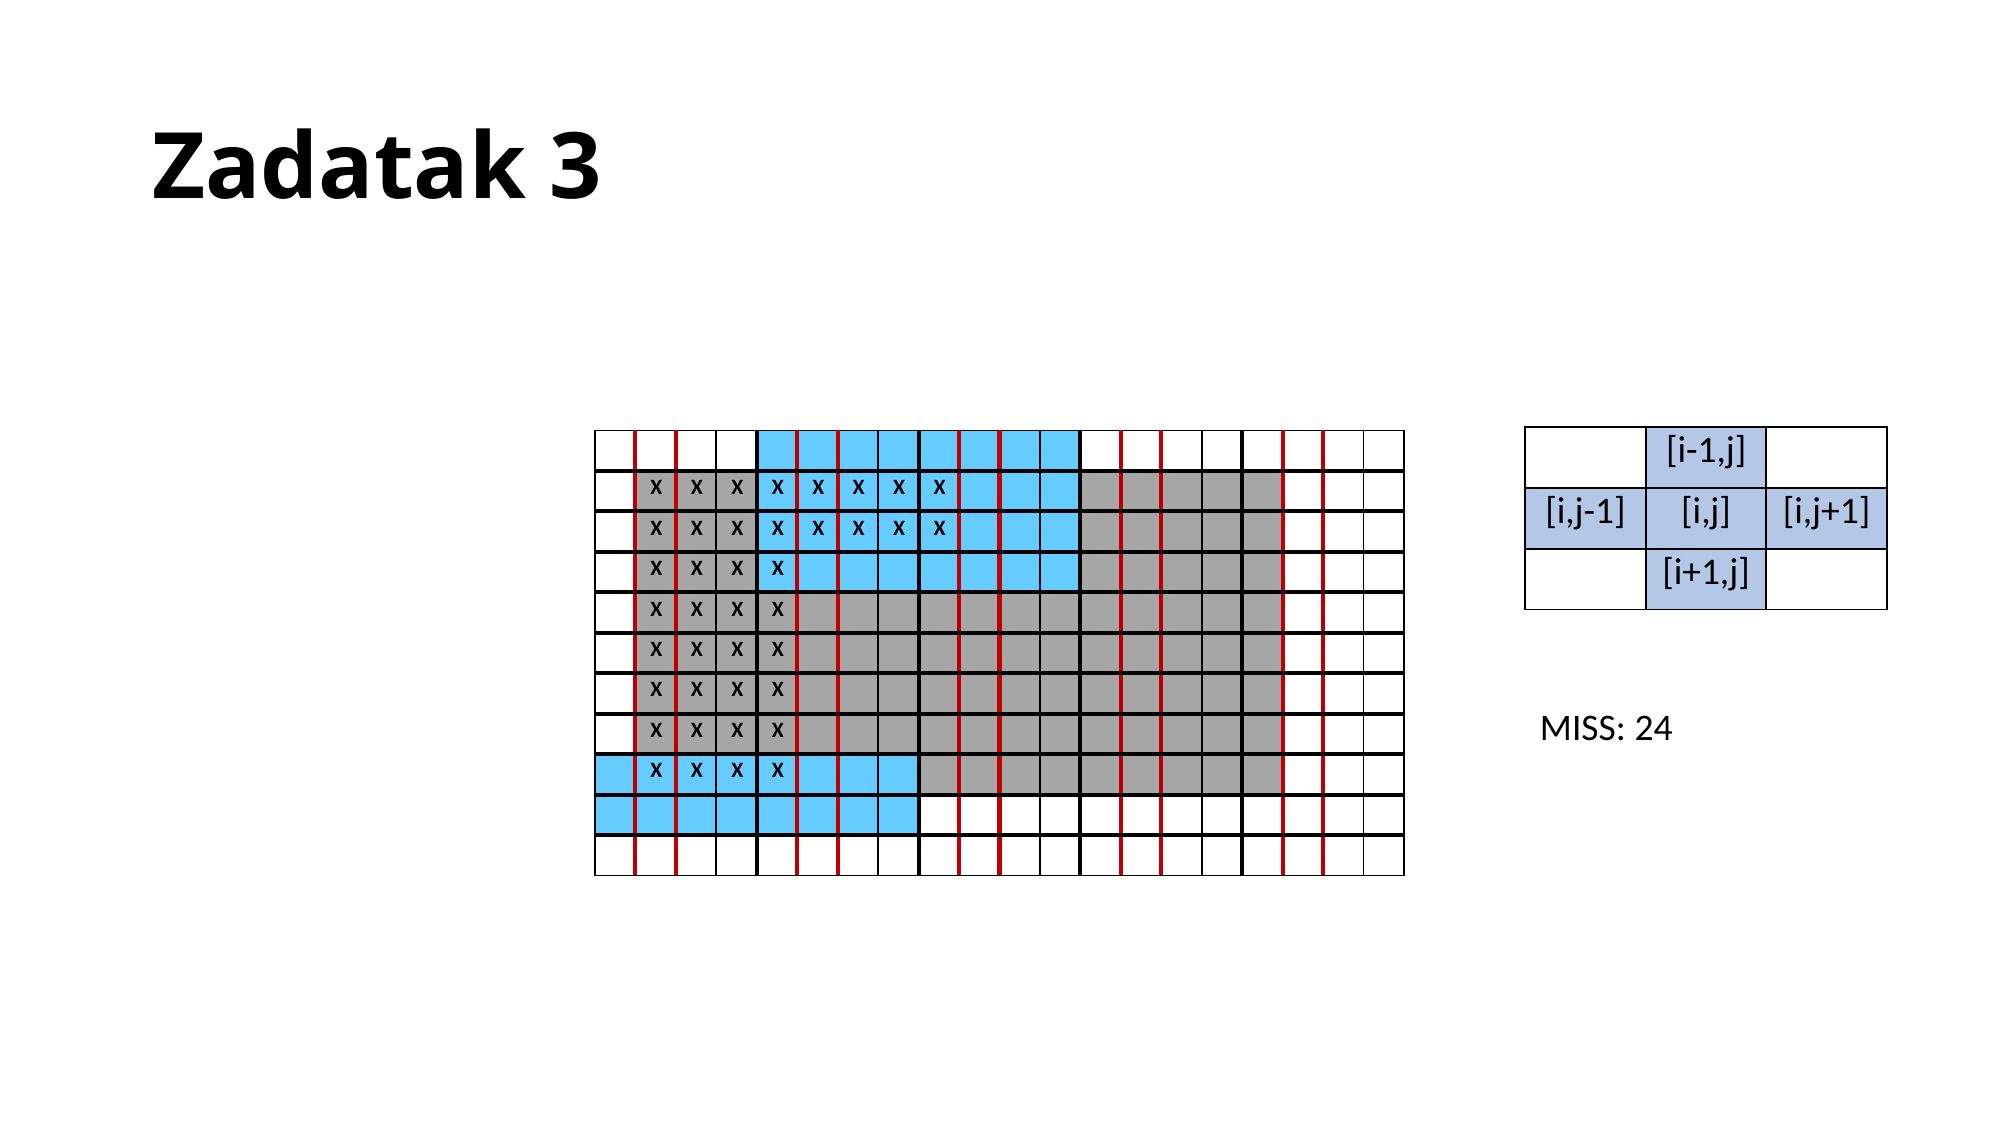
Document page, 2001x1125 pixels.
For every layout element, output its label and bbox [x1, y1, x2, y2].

table_cell [1285, 635, 1321, 671]
table_cell [1163, 594, 1201, 631]
table_cell [637, 837, 674, 875]
table_cell [759, 716, 795, 752]
table_cell [1123, 797, 1159, 833]
table_cell [1325, 716, 1363, 752]
table_cell [799, 473, 836, 509]
table_cell [1163, 756, 1201, 793]
table_cell [678, 635, 715, 671]
table_cell [596, 837, 633, 875]
table_cell [759, 797, 795, 833]
table_cell [1082, 594, 1119, 631]
table_cell [1163, 675, 1201, 712]
table_cell [840, 554, 877, 590]
table_cell [799, 513, 836, 550]
table_cell [637, 513, 674, 550]
table_cell [596, 594, 633, 631]
table_cell [717, 675, 755, 712]
table_cell [921, 594, 957, 631]
table_cell [799, 594, 836, 631]
table_cell [596, 716, 633, 752]
table_header [678, 431, 715, 469]
table_cell [1041, 675, 1078, 712]
table_cell [637, 635, 674, 671]
table_cell [759, 554, 795, 590]
table_cell [1244, 797, 1281, 833]
table_cell [1082, 837, 1119, 875]
table_header [1203, 431, 1240, 469]
table_cell [1203, 635, 1240, 671]
table_cell [961, 716, 997, 752]
table_cell [1123, 473, 1159, 509]
table_header [961, 431, 997, 469]
table_cell [1325, 554, 1363, 590]
table_cell [1285, 513, 1321, 550]
table_cell [1203, 513, 1240, 550]
table_cell [1364, 554, 1403, 590]
table_cell [799, 635, 836, 671]
table_cell [1526, 550, 1645, 609]
table_cell [879, 756, 917, 793]
table_cell [759, 756, 795, 793]
table_cell [879, 635, 917, 671]
table_cell [637, 554, 674, 590]
table_cell [596, 756, 633, 793]
table_cell [879, 675, 917, 712]
table_cell [717, 554, 755, 590]
table_cell [840, 797, 877, 833]
table_cell [840, 756, 877, 793]
text_box [1525, 695, 1887, 755]
table_cell [799, 716, 836, 752]
table_cell [1647, 550, 1765, 609]
table_cell [1364, 635, 1403, 671]
table_cell [799, 756, 836, 793]
table_cell [1163, 473, 1201, 509]
table_cell [717, 513, 755, 550]
table_cell [799, 675, 836, 712]
table_cell [840, 594, 877, 631]
table_cell [678, 837, 715, 875]
table_cell [1244, 513, 1281, 550]
table_cell [921, 837, 957, 875]
table_cell [596, 635, 633, 671]
table_header [1082, 431, 1119, 469]
table_cell [1325, 797, 1363, 833]
table_cell [1647, 489, 1765, 548]
table_cell [879, 594, 917, 631]
table_cell [1163, 837, 1201, 875]
table_cell [1364, 716, 1403, 752]
table_cell [921, 554, 957, 590]
table_cell [1082, 473, 1119, 509]
table_cell [961, 635, 997, 671]
table_cell [879, 513, 917, 550]
table_cell [637, 473, 674, 509]
table_cell [1163, 554, 1201, 590]
table_header [1526, 428, 1645, 487]
table_cell [879, 473, 917, 509]
table_cell [879, 837, 917, 875]
table_header [921, 431, 957, 469]
table_cell [1285, 797, 1321, 833]
table_cell [717, 594, 755, 631]
table_cell [1163, 797, 1201, 833]
table_cell [1244, 473, 1281, 509]
table_cell [1002, 554, 1039, 590]
table_cell [1767, 489, 1886, 548]
table_cell [1002, 635, 1039, 671]
table_cell [637, 716, 674, 752]
table_cell [799, 837, 836, 875]
table_cell [637, 675, 674, 712]
table_cell [1123, 554, 1159, 590]
table_cell [678, 594, 715, 631]
table_cell [1041, 756, 1078, 793]
table_cell [637, 797, 674, 833]
table_cell [799, 554, 836, 590]
table_header [840, 431, 877, 469]
table_cell [921, 635, 957, 671]
table_header [1002, 431, 1039, 469]
table_cell [1244, 675, 1281, 712]
table_cell [717, 635, 755, 671]
table_cell [596, 513, 633, 550]
table_cell [1244, 756, 1281, 793]
table_cell [637, 756, 674, 793]
table_cell [879, 716, 917, 752]
table_cell [1123, 716, 1159, 752]
table_cell [1002, 594, 1039, 631]
table_cell [1325, 756, 1363, 793]
table_cell [1364, 675, 1403, 712]
table_cell [1364, 473, 1403, 509]
table_cell [1082, 675, 1119, 712]
table_cell [921, 797, 957, 833]
table_cell [1203, 716, 1240, 752]
table_cell [678, 473, 715, 509]
table_cell [1285, 473, 1321, 509]
table_cell [1285, 837, 1321, 875]
table_cell [879, 797, 917, 833]
table_cell [1123, 594, 1159, 631]
table_cell [840, 473, 877, 509]
table_cell [1082, 797, 1119, 833]
table_header [1767, 428, 1886, 487]
table_cell [1285, 554, 1321, 590]
table_cell [1285, 675, 1321, 712]
table_cell [921, 675, 957, 712]
table_header [759, 431, 795, 469]
table_cell [717, 716, 755, 752]
table_cell [921, 513, 957, 550]
table_cell [840, 635, 877, 671]
table_cell [1325, 594, 1363, 631]
table_cell [1364, 513, 1403, 550]
table_cell [1041, 797, 1078, 833]
table_cell [759, 675, 795, 712]
table_cell [1364, 837, 1403, 875]
table_cell [678, 513, 715, 550]
table_cell [961, 756, 997, 793]
table_cell [1767, 550, 1886, 609]
table_cell [717, 473, 755, 509]
table_cell [1244, 716, 1281, 752]
table_cell [678, 797, 715, 833]
table_header [717, 431, 755, 469]
table_cell [1041, 513, 1078, 550]
table_cell [678, 675, 715, 712]
table_header [1647, 428, 1765, 487]
table_cell [678, 554, 715, 590]
table_cell [1364, 594, 1403, 631]
table_cell [840, 716, 877, 752]
table_cell [1244, 554, 1281, 590]
table_cell [1123, 635, 1159, 671]
table_cell [759, 635, 795, 671]
table_header [1325, 431, 1363, 469]
table_cell [1244, 635, 1281, 671]
table_cell [1203, 675, 1240, 712]
table_cell [717, 837, 755, 875]
table_cell [1203, 756, 1240, 793]
table_header [637, 431, 674, 469]
table_cell [1244, 594, 1281, 631]
table_cell [1002, 797, 1039, 833]
table_cell [1203, 594, 1240, 631]
table_cell [759, 513, 795, 550]
table_header [1163, 431, 1201, 469]
table_cell [1002, 513, 1039, 550]
table_cell [1163, 513, 1201, 550]
table_cell [1002, 675, 1039, 712]
table_cell [596, 473, 633, 509]
table_cell [840, 675, 877, 712]
table_cell [1041, 716, 1078, 752]
table_cell [1203, 473, 1240, 509]
table_cell [1123, 675, 1159, 712]
table_cell [1325, 837, 1363, 875]
table_cell [759, 837, 795, 875]
table_cell [921, 756, 957, 793]
table_cell [717, 797, 755, 833]
table_cell [961, 837, 997, 875]
table_header [1244, 431, 1281, 469]
table_cell [1203, 837, 1240, 875]
table_header [1041, 431, 1078, 469]
table_cell [961, 513, 997, 550]
table_cell [1364, 756, 1403, 793]
table_cell [759, 594, 795, 631]
table_cell [1285, 756, 1321, 793]
table_cell [961, 675, 997, 712]
table_cell [596, 675, 633, 712]
table_cell [1325, 635, 1363, 671]
table_cell [961, 797, 997, 833]
table_cell [1244, 837, 1281, 875]
table_cell [1002, 756, 1039, 793]
table_cell [1082, 554, 1119, 590]
table_cell [1203, 554, 1240, 590]
table_cell [1002, 473, 1039, 509]
table_cell [1002, 716, 1039, 752]
table_cell [717, 756, 755, 793]
table_cell [596, 797, 633, 833]
table_cell [1325, 675, 1363, 712]
table_header [1285, 431, 1321, 469]
table_cell [1123, 513, 1159, 550]
table_cell [759, 473, 795, 509]
table_cell [1203, 797, 1240, 833]
table_cell [961, 554, 997, 590]
table_cell [1285, 594, 1321, 631]
table_cell [1082, 716, 1119, 752]
table_cell [879, 554, 917, 590]
table_cell [1041, 473, 1078, 509]
table_cell [961, 473, 997, 509]
table_cell [1041, 635, 1078, 671]
table_cell [921, 716, 957, 752]
table_cell [1163, 635, 1201, 671]
table_cell [840, 837, 877, 875]
table_cell [1041, 594, 1078, 631]
table_cell [1163, 716, 1201, 752]
table_header [879, 431, 917, 469]
table_cell [1364, 797, 1403, 833]
table_cell [1123, 837, 1159, 875]
title [137, 59, 1863, 278]
table_cell [921, 473, 957, 509]
table_cell [678, 716, 715, 752]
table_cell [1002, 837, 1039, 875]
table_cell [1041, 554, 1078, 590]
table_header [596, 431, 633, 469]
table_cell [1082, 756, 1119, 793]
table_cell [678, 756, 715, 793]
table_cell [1285, 716, 1321, 752]
table_header [1364, 431, 1403, 469]
table_cell [1526, 489, 1645, 548]
table_cell [1325, 513, 1363, 550]
table_cell [1325, 473, 1363, 509]
table_header [799, 431, 836, 469]
table_cell [596, 554, 633, 590]
table_cell [961, 594, 997, 631]
table_cell [637, 594, 674, 631]
table_cell [840, 513, 877, 550]
table_cell [1041, 837, 1078, 875]
table_cell [1082, 513, 1119, 550]
table_cell [799, 797, 836, 833]
table_cell [1082, 635, 1119, 671]
table_cell [1123, 756, 1159, 793]
table_header [1123, 431, 1159, 469]
